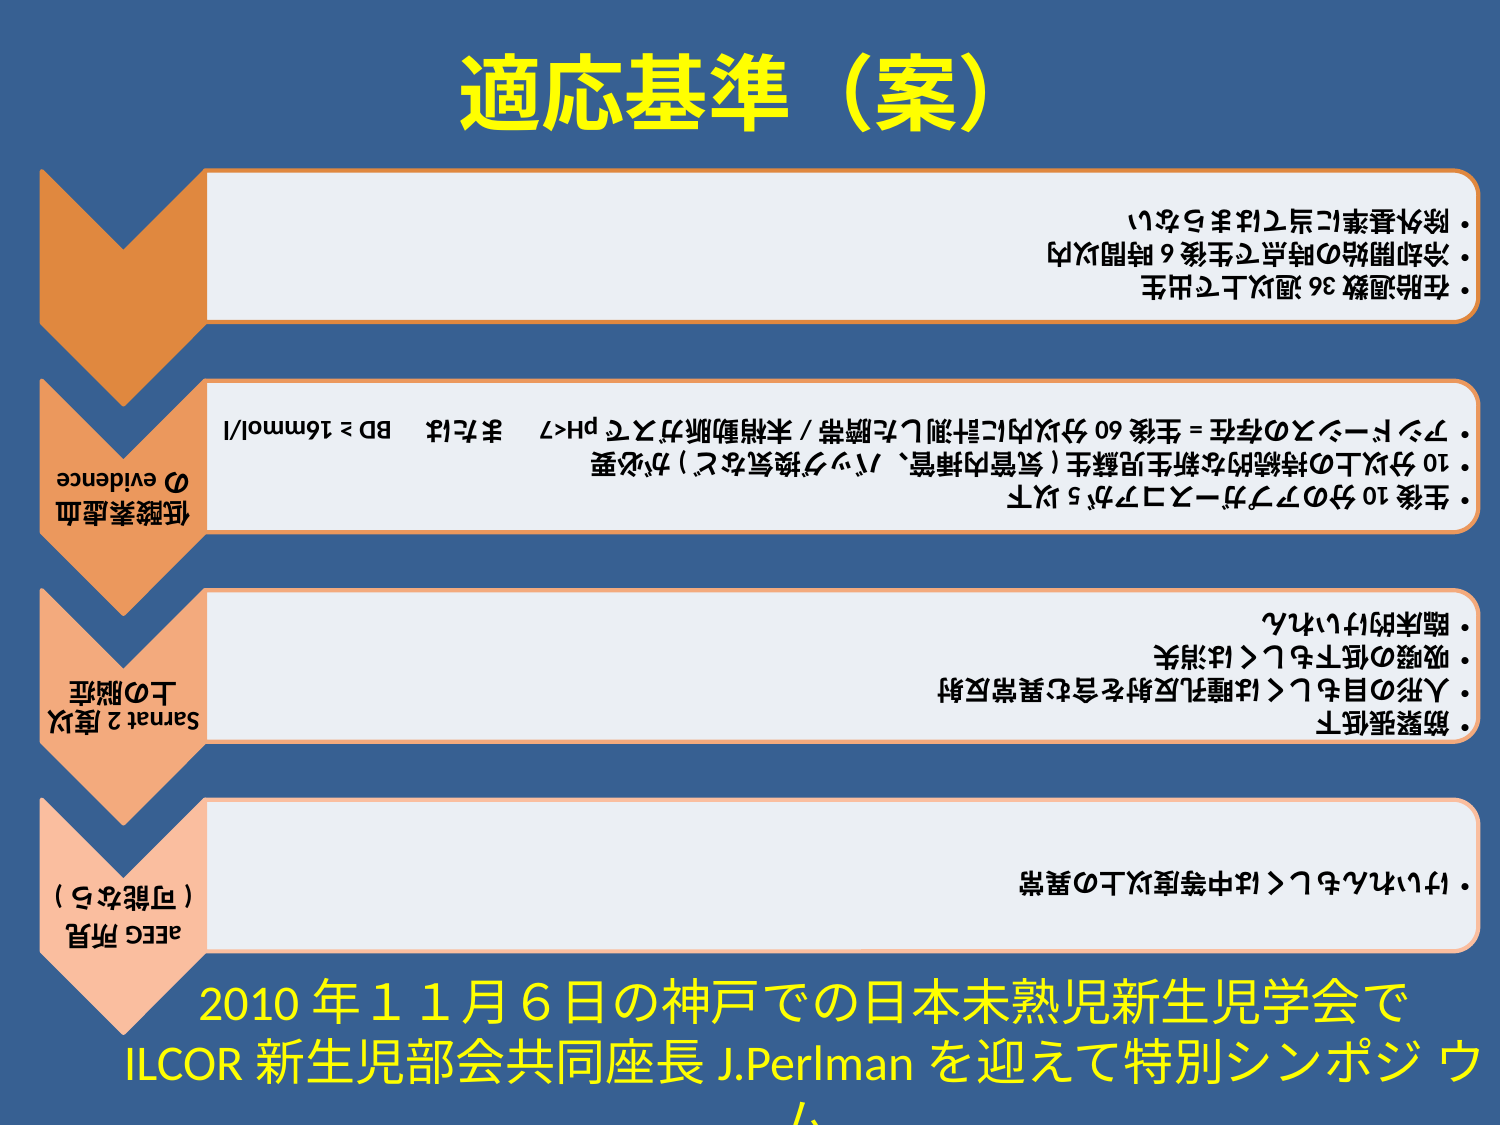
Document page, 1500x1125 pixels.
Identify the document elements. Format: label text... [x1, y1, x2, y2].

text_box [41, 170, 1479, 1034]
title 適応基準（案） [75, 22, 1425, 159]
text_box 2010年１１月６日の神戸での日本未熟児新生児学会で ILCOR新生児部会共同座長J.Perlmanを迎えて特別シンポジ ウム [107, 963, 1500, 1125]
